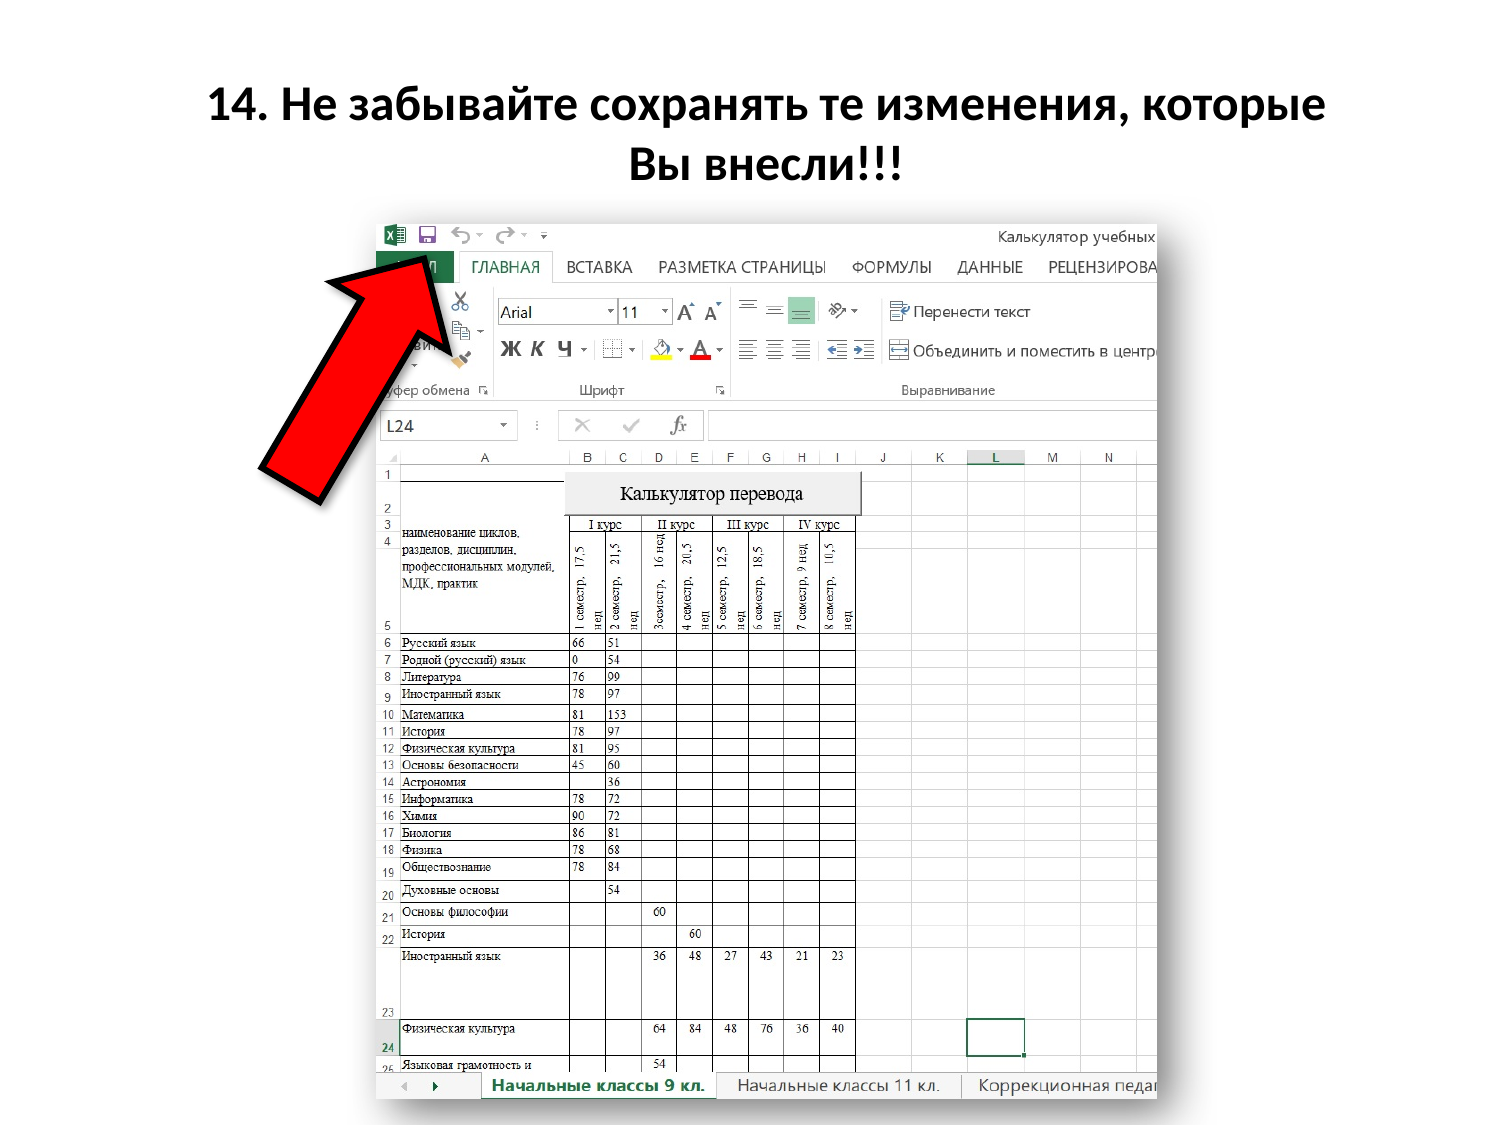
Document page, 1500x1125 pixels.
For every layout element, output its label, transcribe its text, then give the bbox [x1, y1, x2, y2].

text_box 14. Не забывайте сохранять те изменения, которые Вы внесли!!! [173, 63, 1360, 198]
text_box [290, 224, 1157, 1099]
